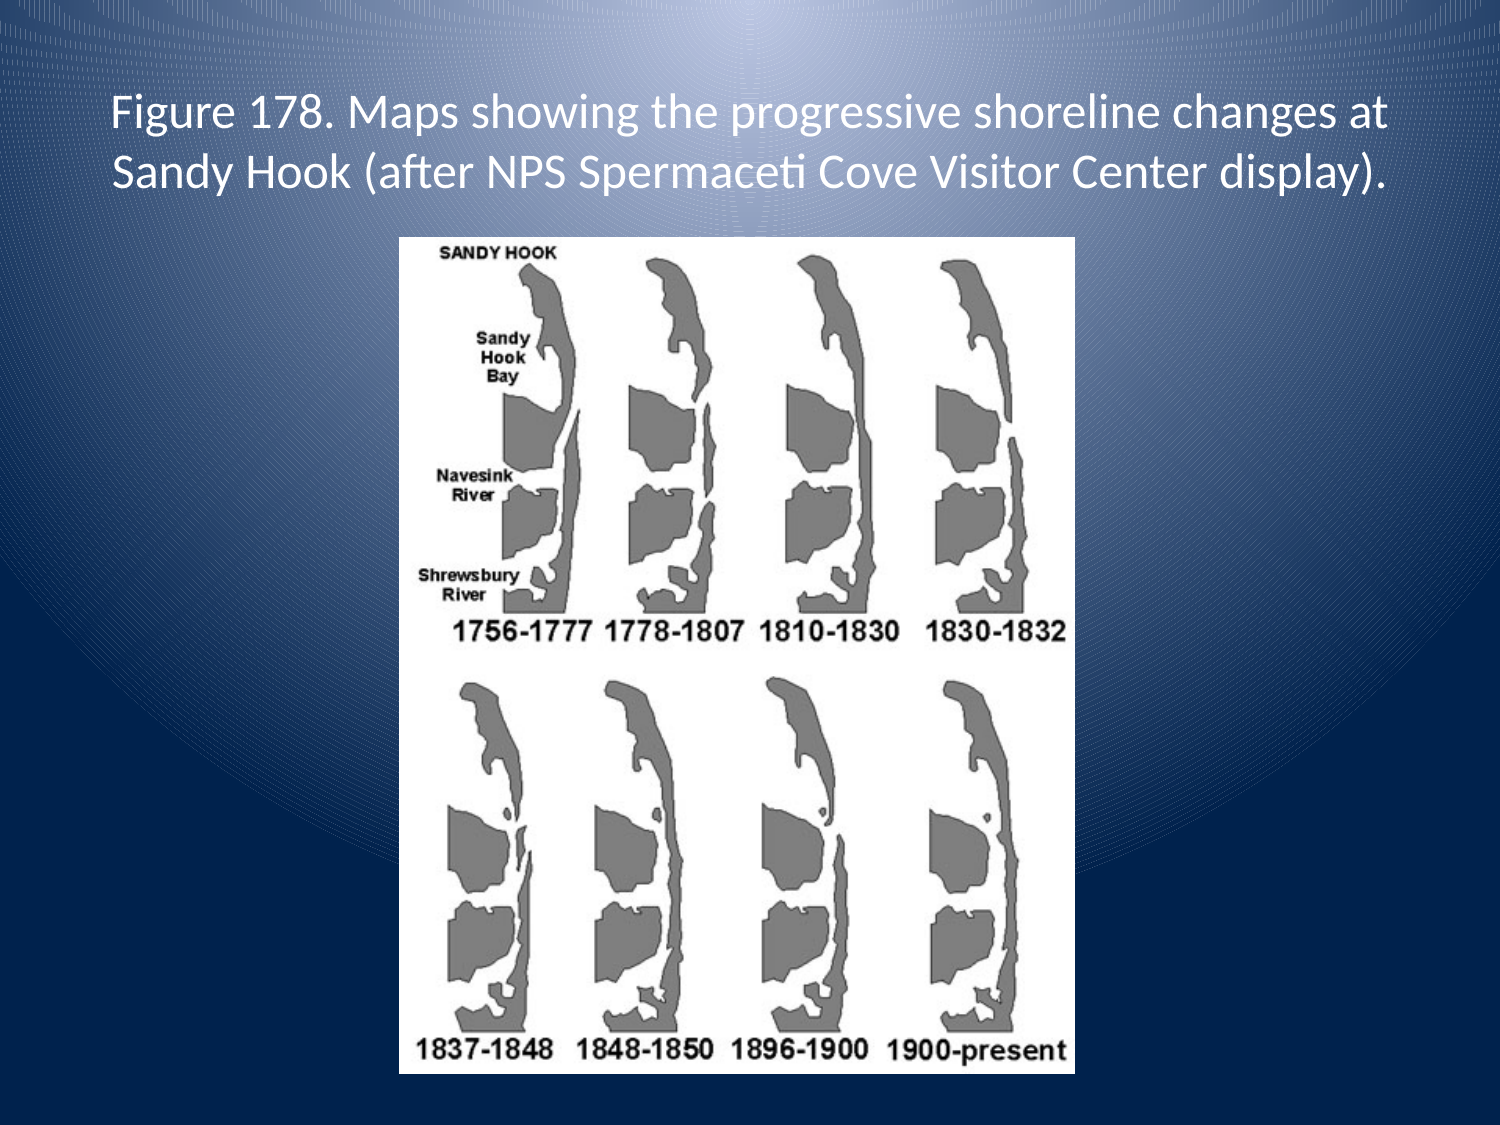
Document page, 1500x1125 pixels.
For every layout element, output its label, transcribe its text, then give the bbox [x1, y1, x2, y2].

picture [399, 237, 1076, 1074]
title Figure 178. Maps showing the progressive shoreline changes at Sandy Hook (after NPS Spermaceti Cove Visitor Center display). [75, 45, 1425, 233]
